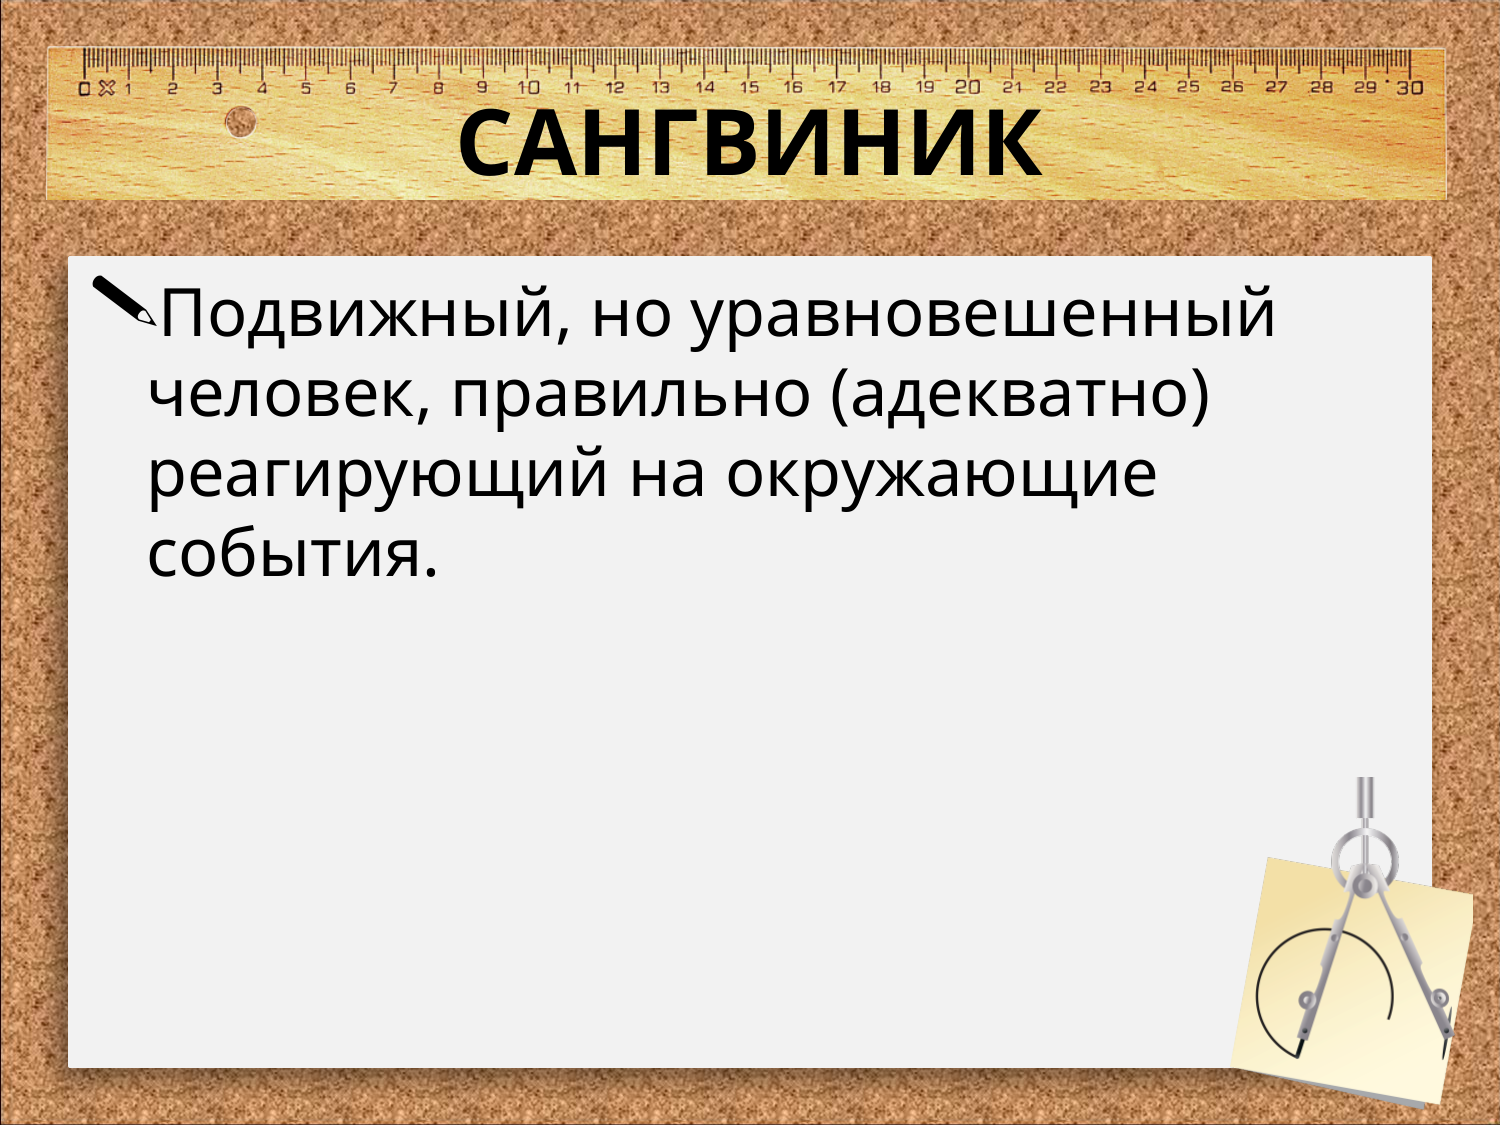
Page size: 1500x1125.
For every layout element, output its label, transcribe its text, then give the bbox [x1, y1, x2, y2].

picture [0, 0, 1500, 1125]
title САНГВИНИК [74, 44, 1426, 233]
list Подвижный, но уравновешенный человек, правильно (адекватно) реагирующий на окружающие события. [74, 262, 1426, 1006]
